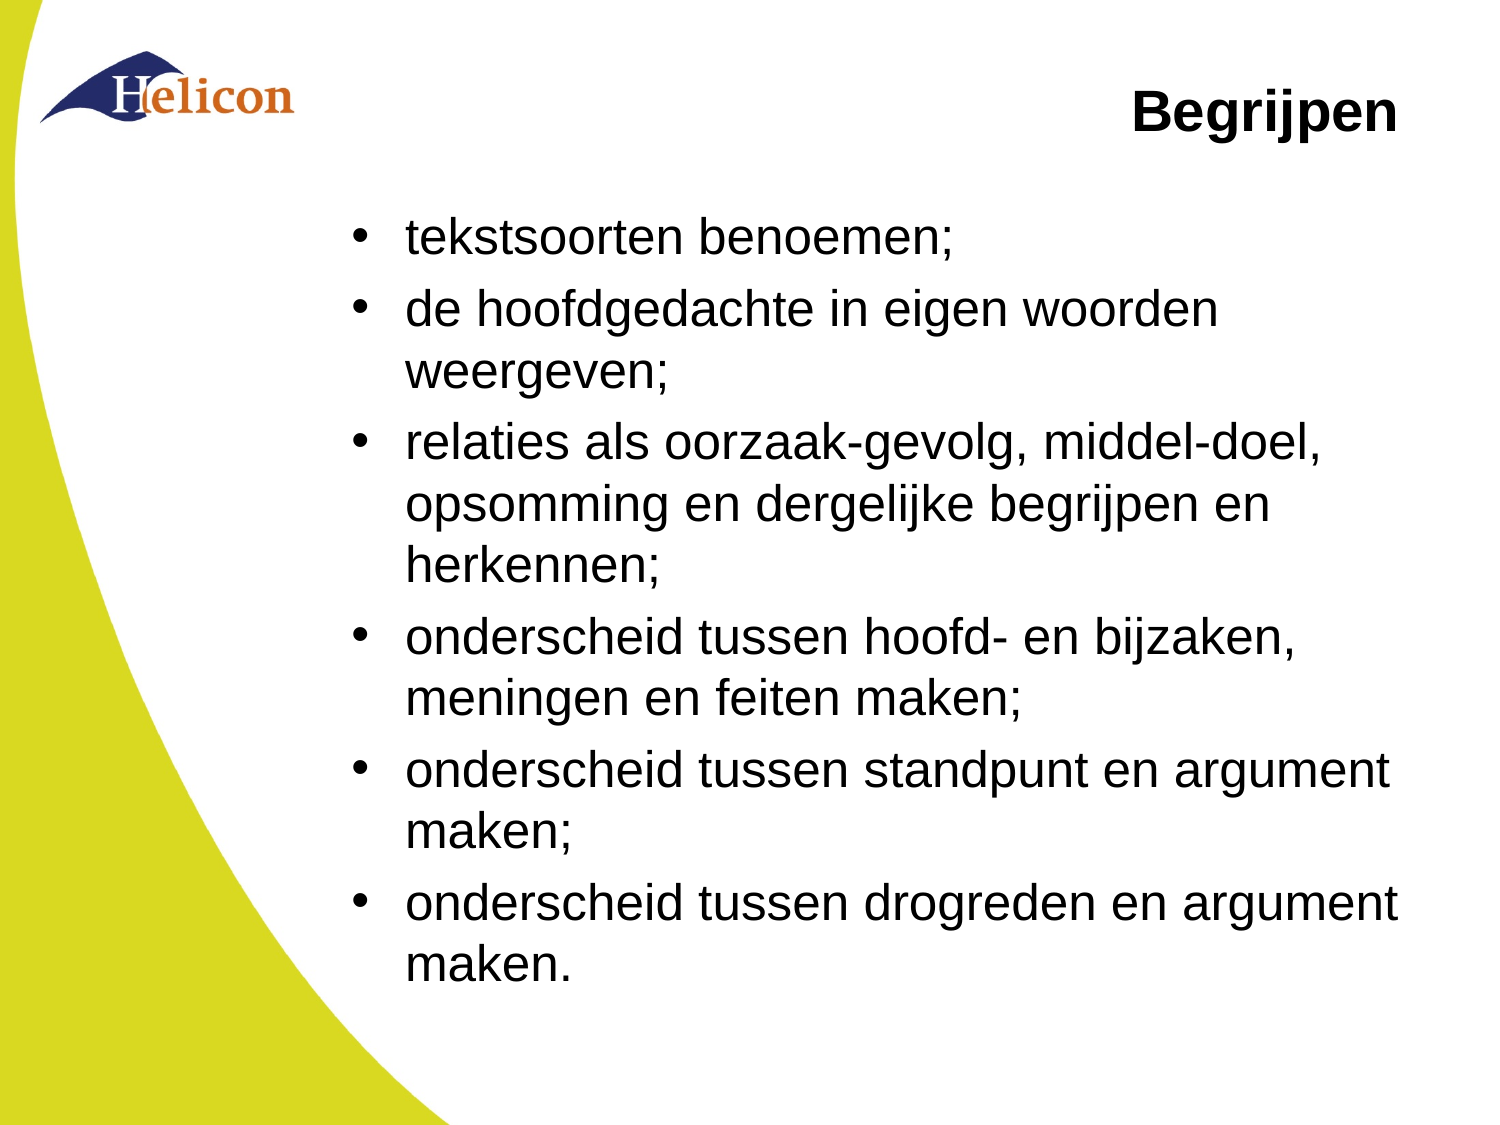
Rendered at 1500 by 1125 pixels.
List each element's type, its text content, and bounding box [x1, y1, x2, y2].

picture [0, 0, 1500, 1125]
list tekstsoorten benoemen; de hoofdgedachte in eigen woorden weergeven; relaties als oorzaak-gevolg, middel-doel, opsomming en dergelijke begrijpen en herkennen; onderscheid tussen hoofd- en bijzaken, meningen en feiten maken; onderscheid tussen standpunt en argument maken; onderscheid tussen drogreden en argument maken. [336, 196, 1425, 1005]
title Begrijpen [324, 54, 1415, 161]
